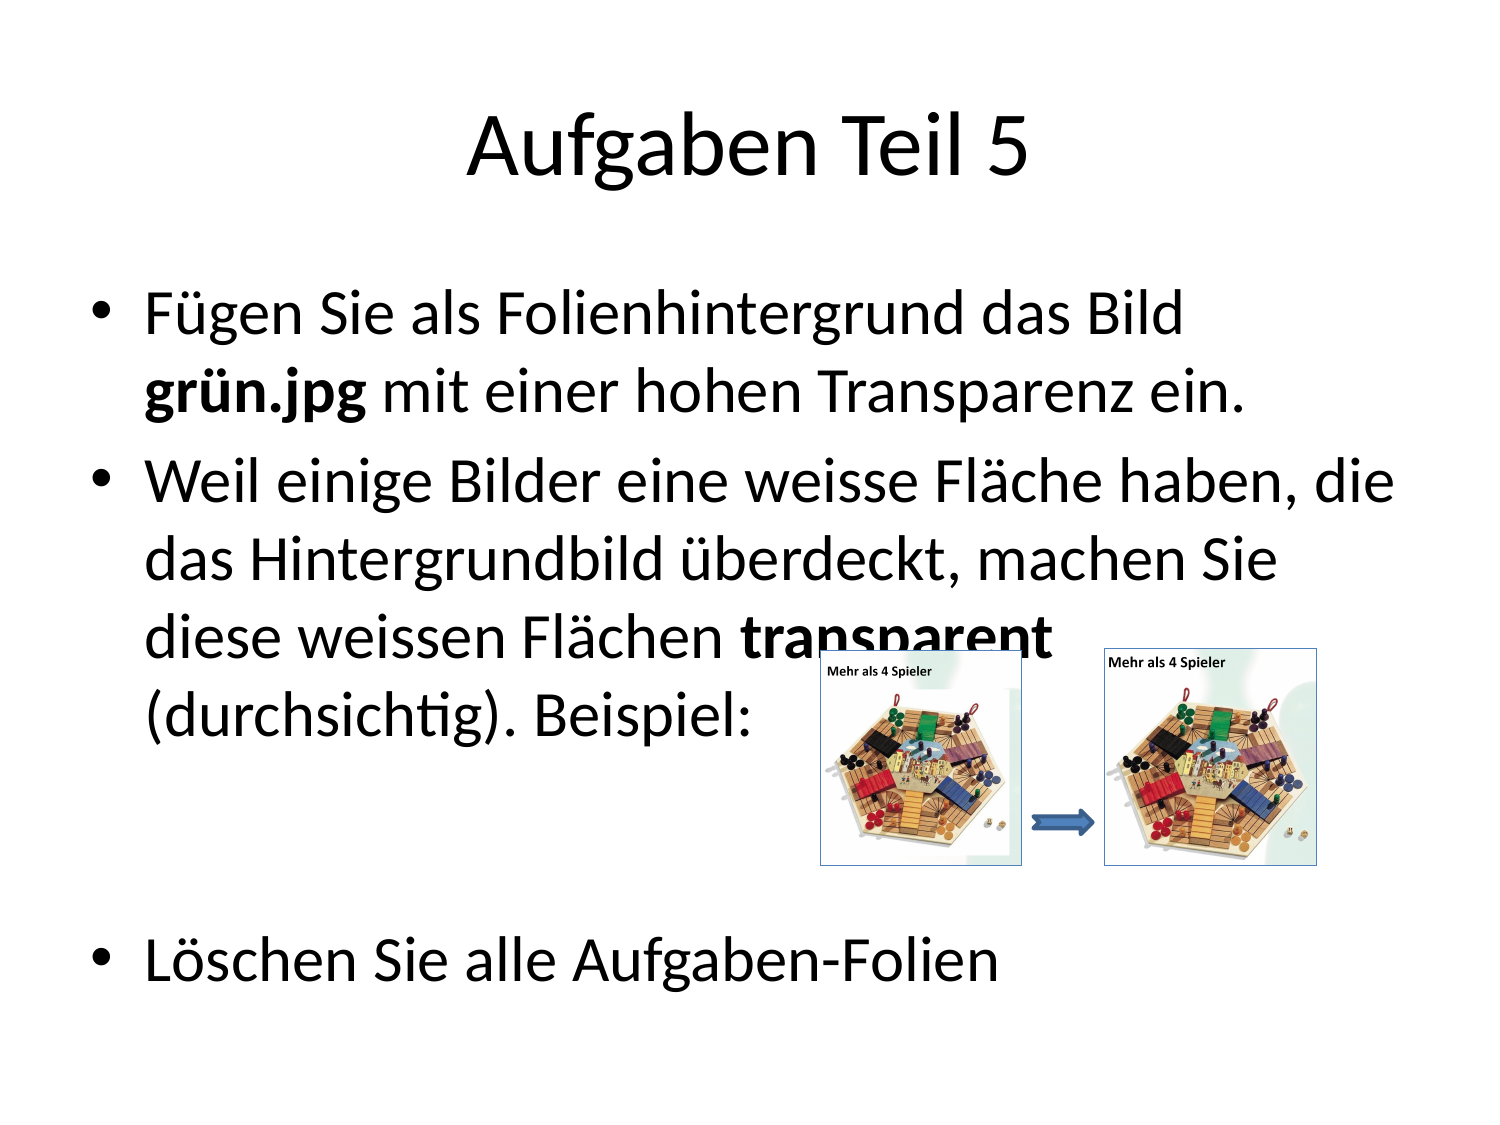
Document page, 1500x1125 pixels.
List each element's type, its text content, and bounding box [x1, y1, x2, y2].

picture [1104, 647, 1318, 866]
text_box [1031, 808, 1095, 837]
list Fügen Sie als Folienhintergrund das Bild grün.jpg mit einer hohen Transparenz ein. Weil einige Bilder eine weisse Fläche haben, die das Hintergrundbild überdeckt, machen Sie diese weissen Flächen transparent (durchsichtig). Beispiel: Löschen Sie alle Aufgaben-Folien [75, 262, 1425, 1005]
picture [820, 650, 1022, 866]
title Aufgaben Teil 5 [75, 45, 1425, 233]
